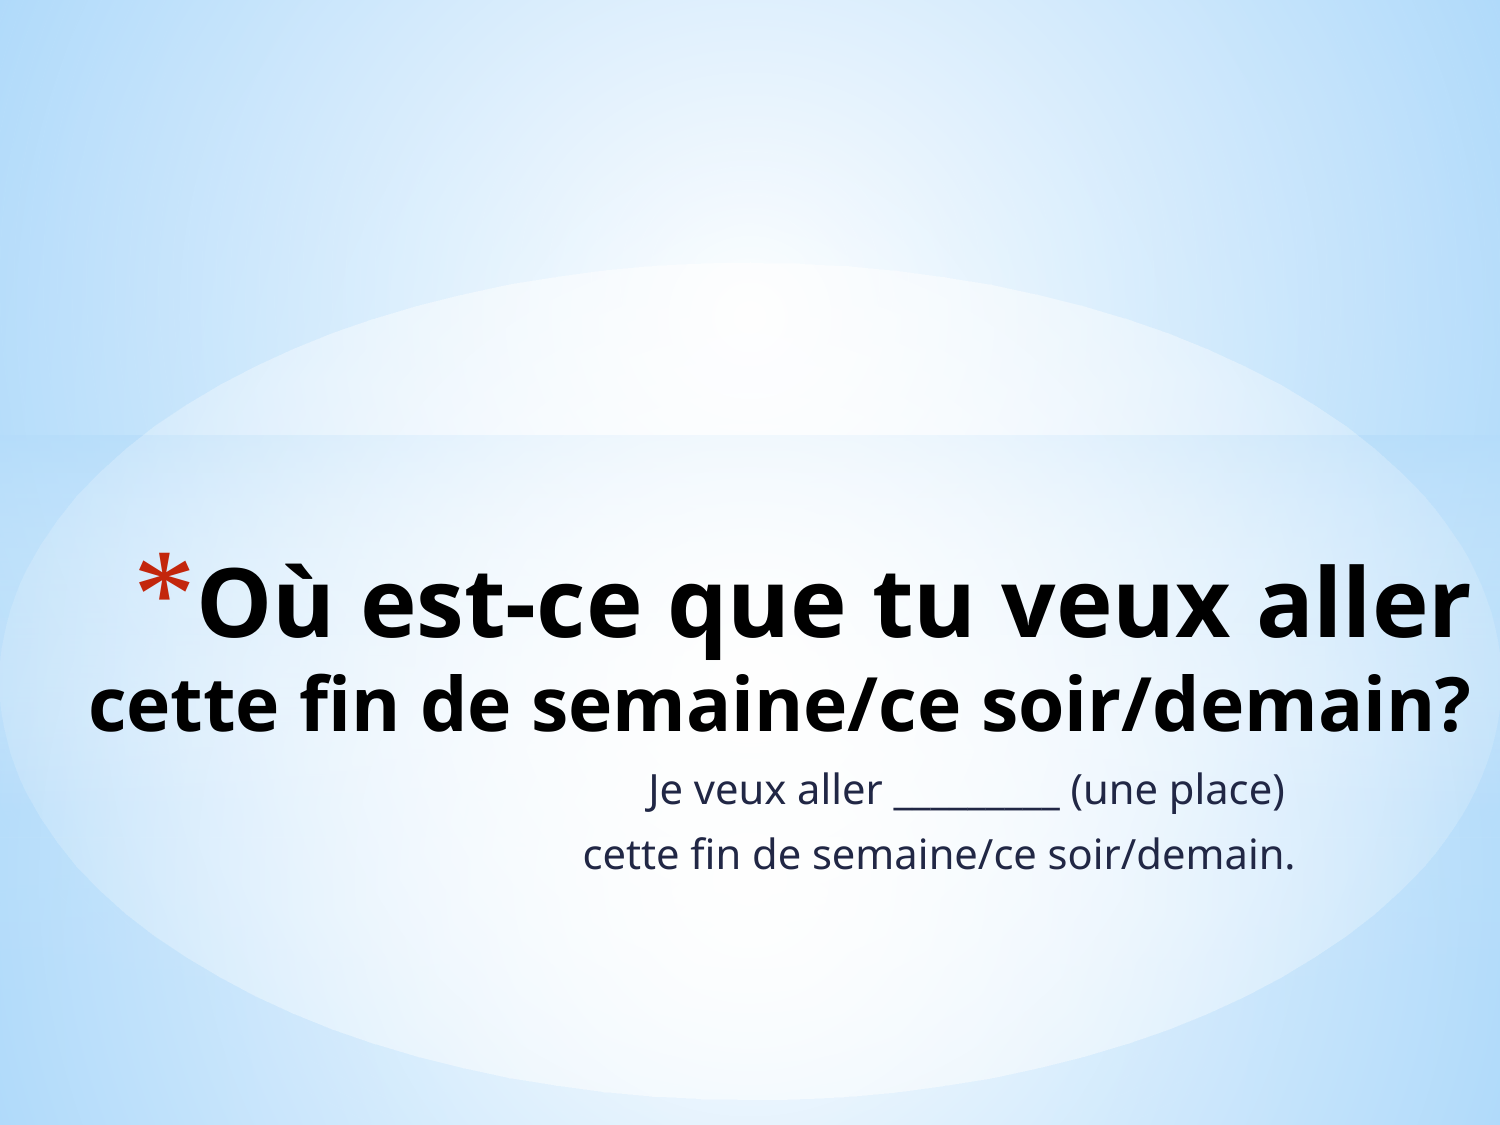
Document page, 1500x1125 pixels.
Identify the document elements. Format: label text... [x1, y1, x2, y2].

list Je veux aller _________ (une place) cette fin de semaine/ce soir/demain. [331, 755, 1312, 893]
title Où est-ce que tu veux aller cette fin de semaine/ce soir/demain? [0, 356, 1488, 754]
